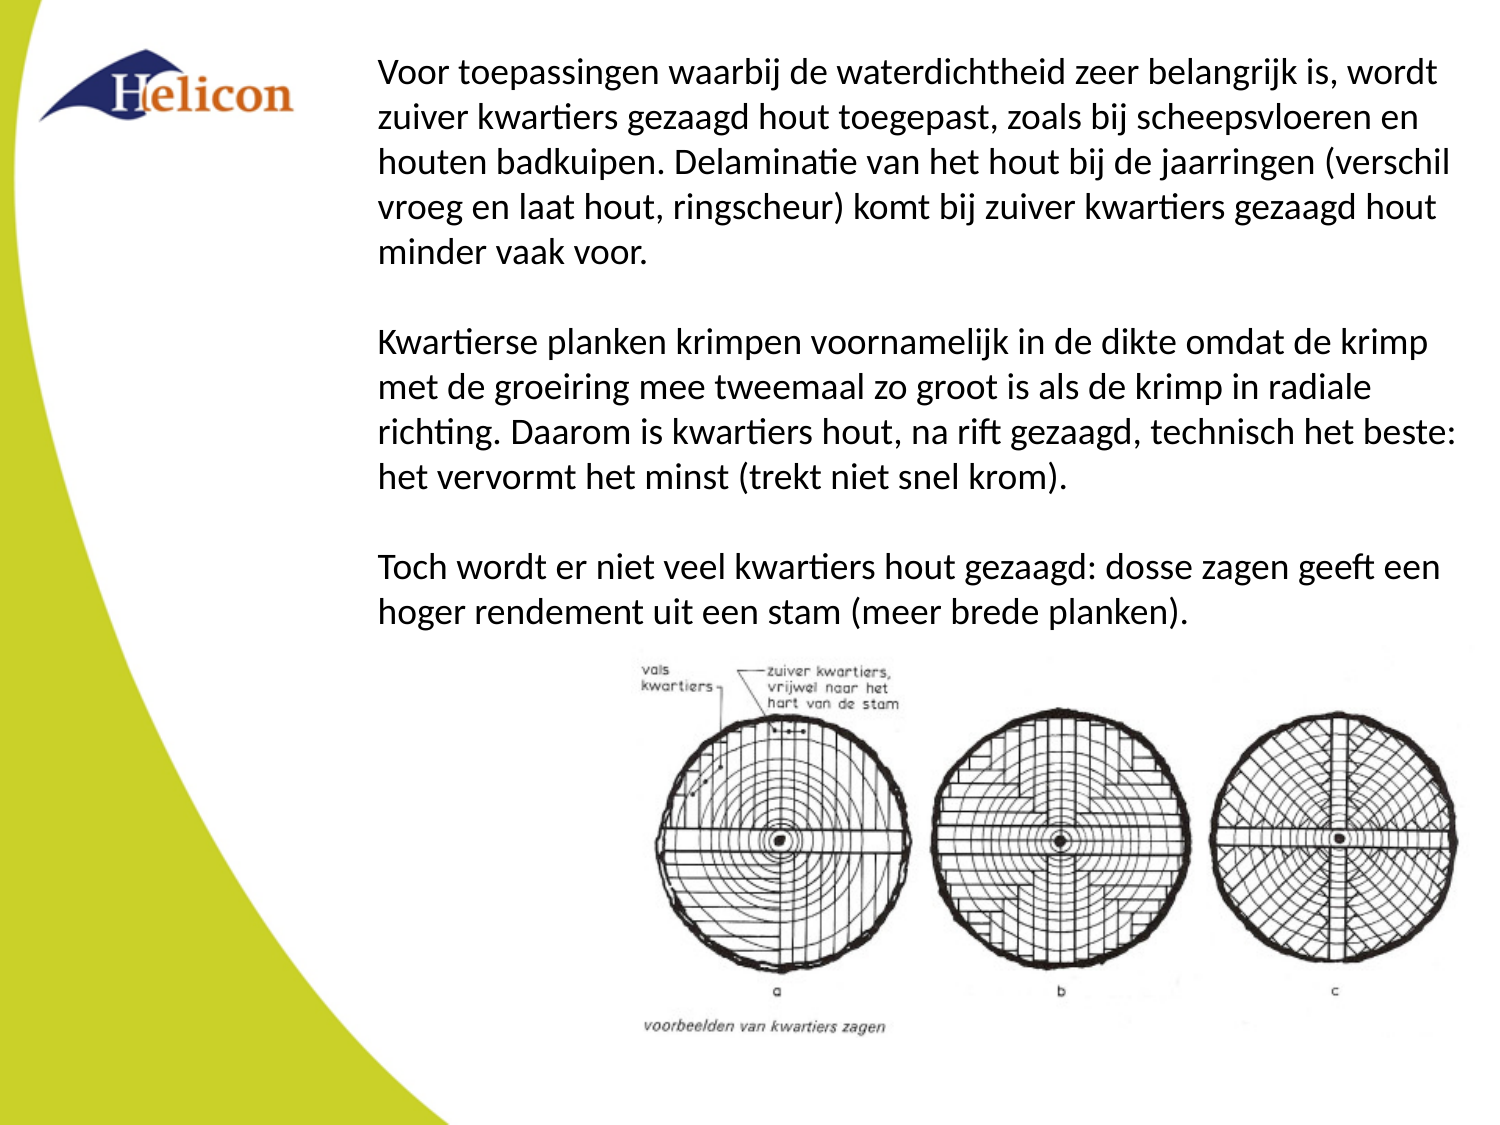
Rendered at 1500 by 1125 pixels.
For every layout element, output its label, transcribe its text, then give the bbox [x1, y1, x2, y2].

text_box Voor toepassingen waarbij de waterdichtheid zeer belangrijk is, wordt zuiver kwartiers gezaagd hout toegepast, zoals bij scheepsvloeren en houten badkuipen. Delaminatie van het hout bij de jaarringen (verschil vroeg en laat hout, ringscheur) komt bij zuiver kwartiers gezaagd hout minder vaak voor. Kwartierse planken krimpen voornamelijk in de dikte omdat de krimp met de groeiring mee tweemaal zo groot is als de krimp in radiale richting. Daarom is kwartiers hout, na rift gezaagd, technisch het beste: het vervormt het minst (trekt niet snel krom). Toch wordt er niet veel kwartiers hout gezaagd: dosse zagen geeft een hoger rendement uit een stam (meer brede planken). [362, 39, 1497, 639]
picture [0, 0, 1500, 1125]
